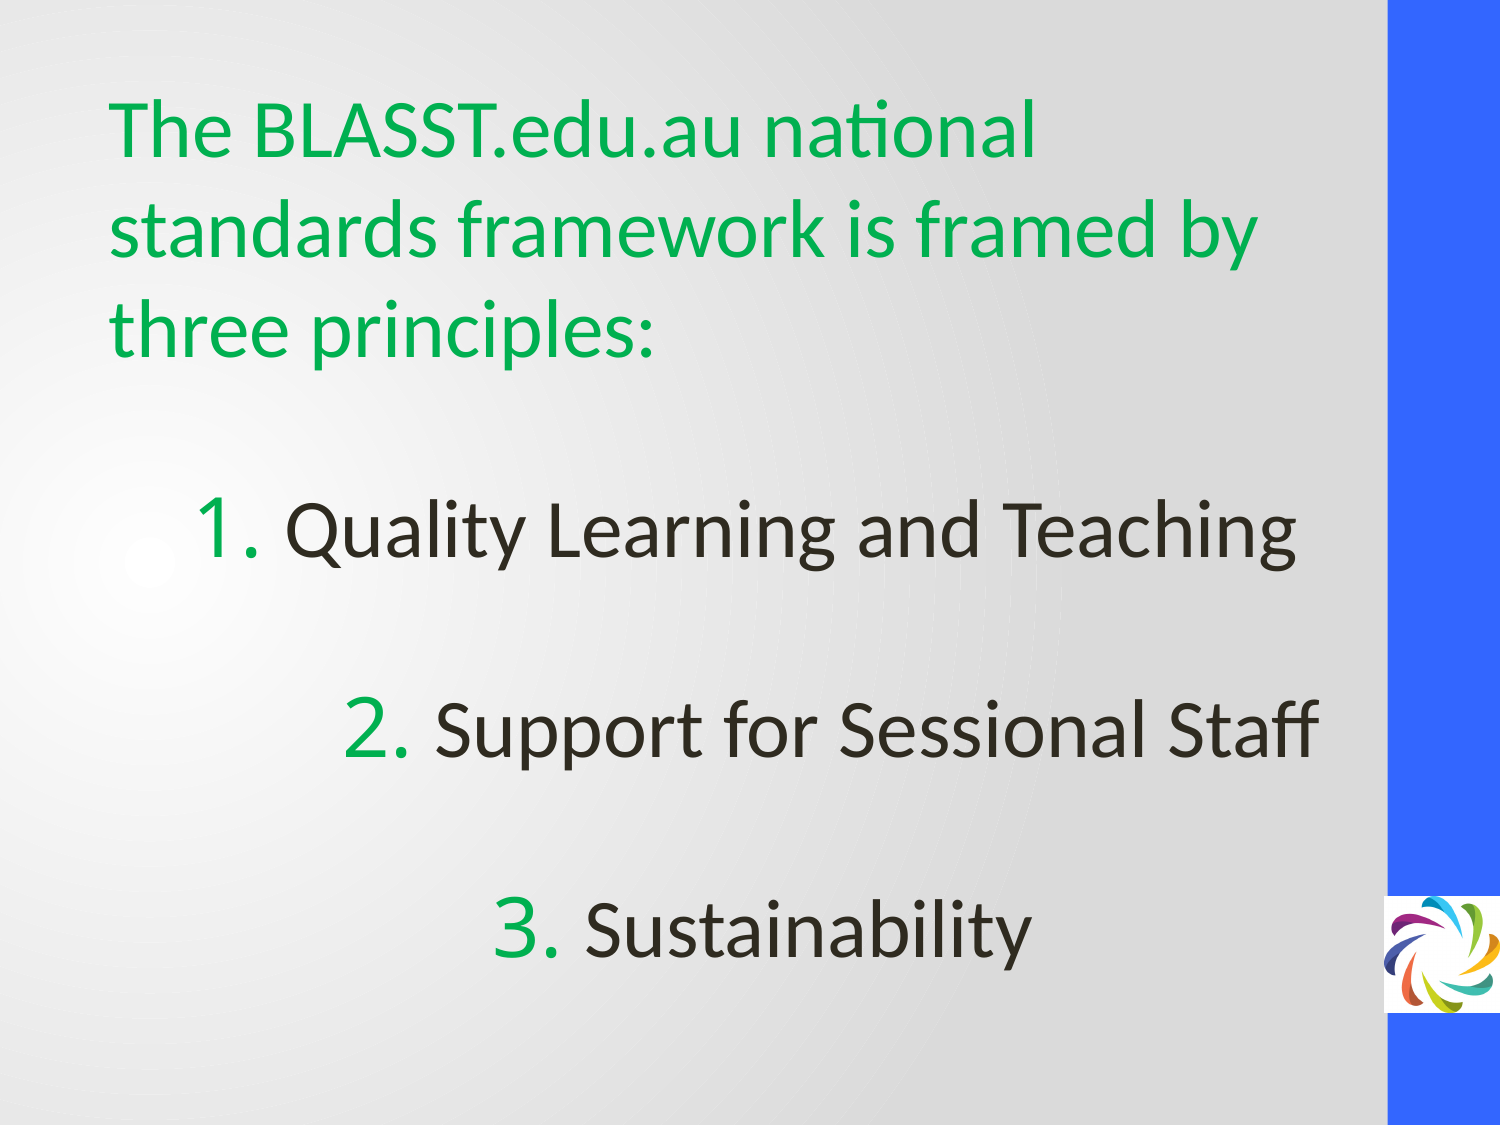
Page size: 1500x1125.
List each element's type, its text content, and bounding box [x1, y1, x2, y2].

picture [1400, 896, 1500, 1013]
text_box The BLASST.edu.au national standards framework is framed by three principles: 1. Quality Learning and Teaching 2. Support for Sessional Staff 3. Sustainability [93, 66, 1400, 1082]
